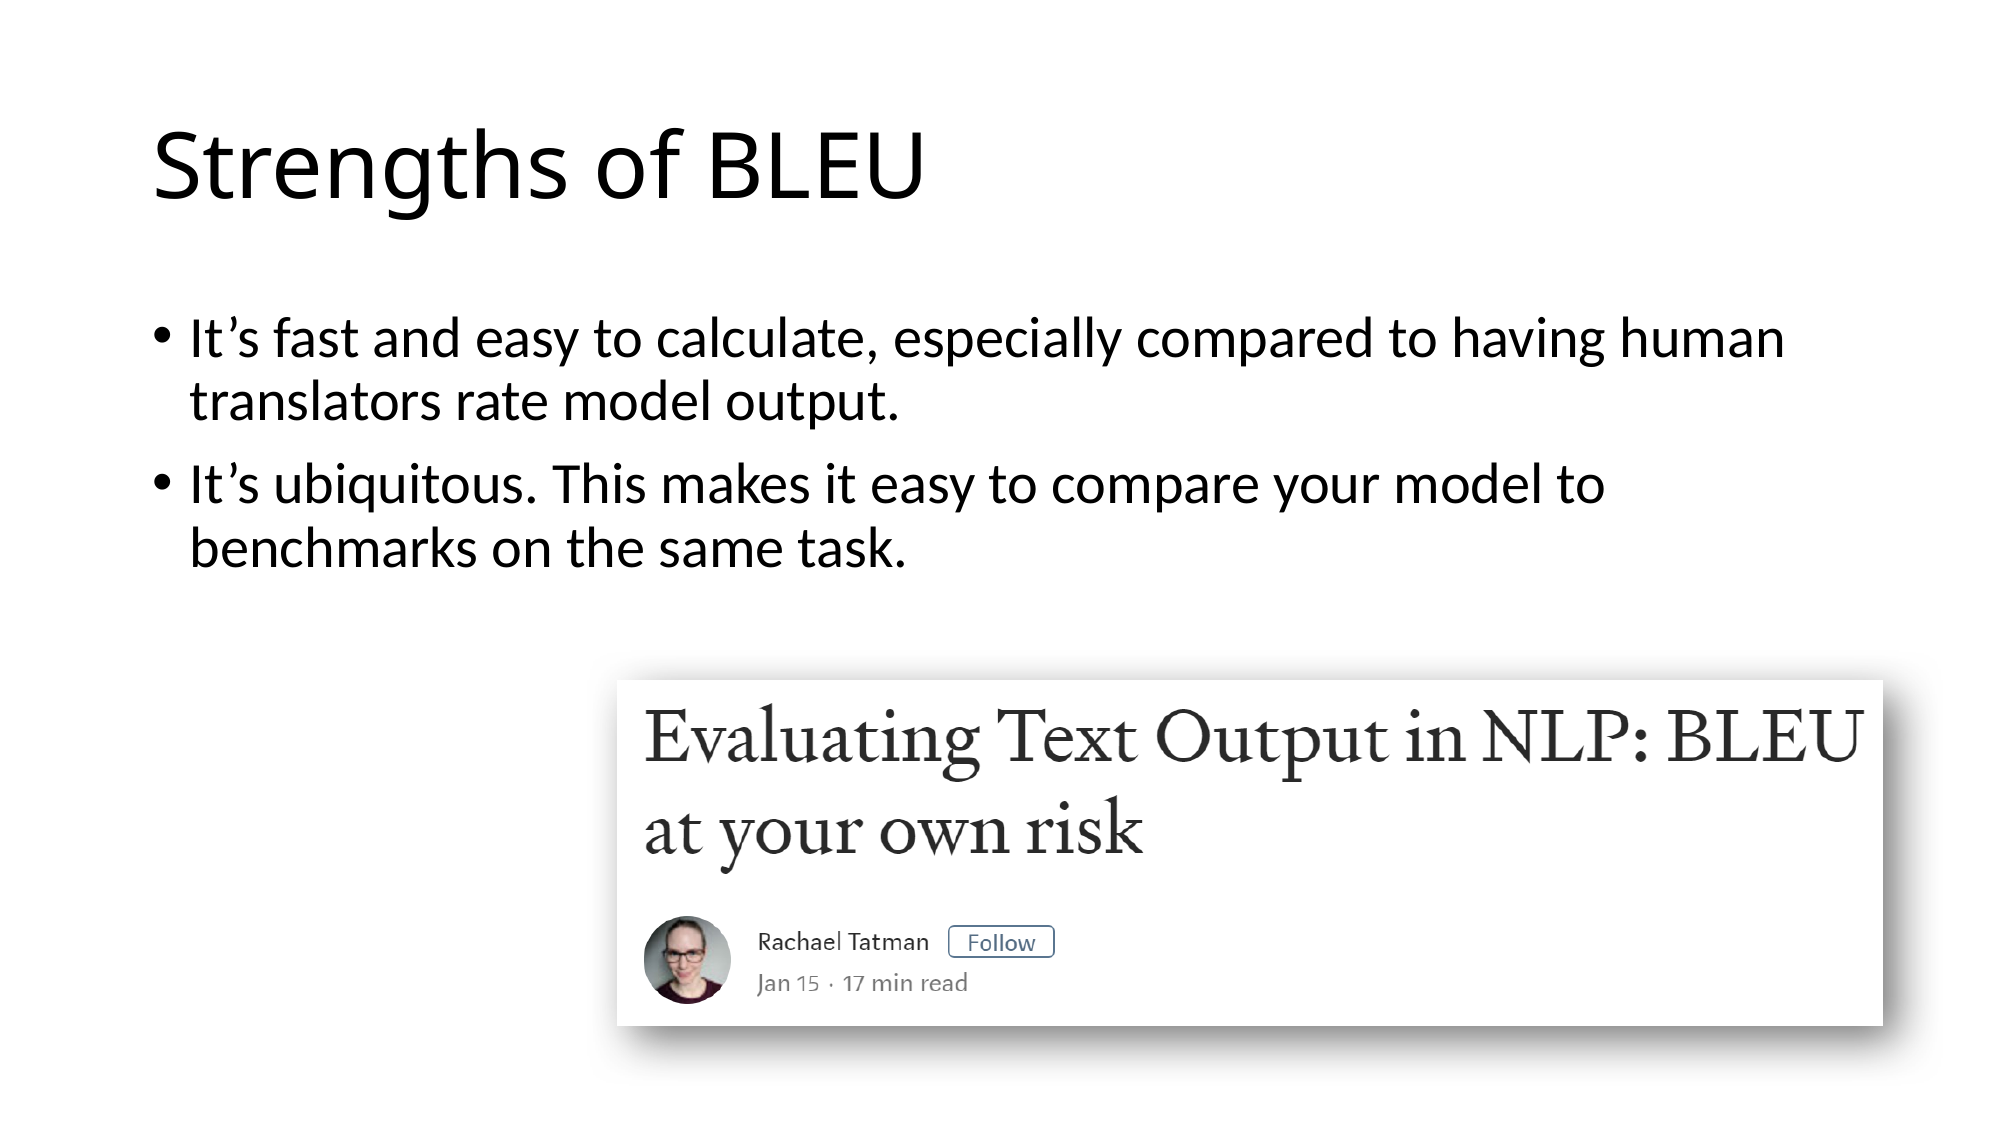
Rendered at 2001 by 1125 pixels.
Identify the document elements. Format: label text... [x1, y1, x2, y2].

picture [616, 680, 1883, 1026]
title Strengths of BLEU [137, 59, 1863, 278]
list It’s fast and easy to calculate, especially compared to having human translators rate model output. It’s ubiquitous. This makes it easy to compare your model to benchmarks on the same task. [137, 299, 1863, 1014]
